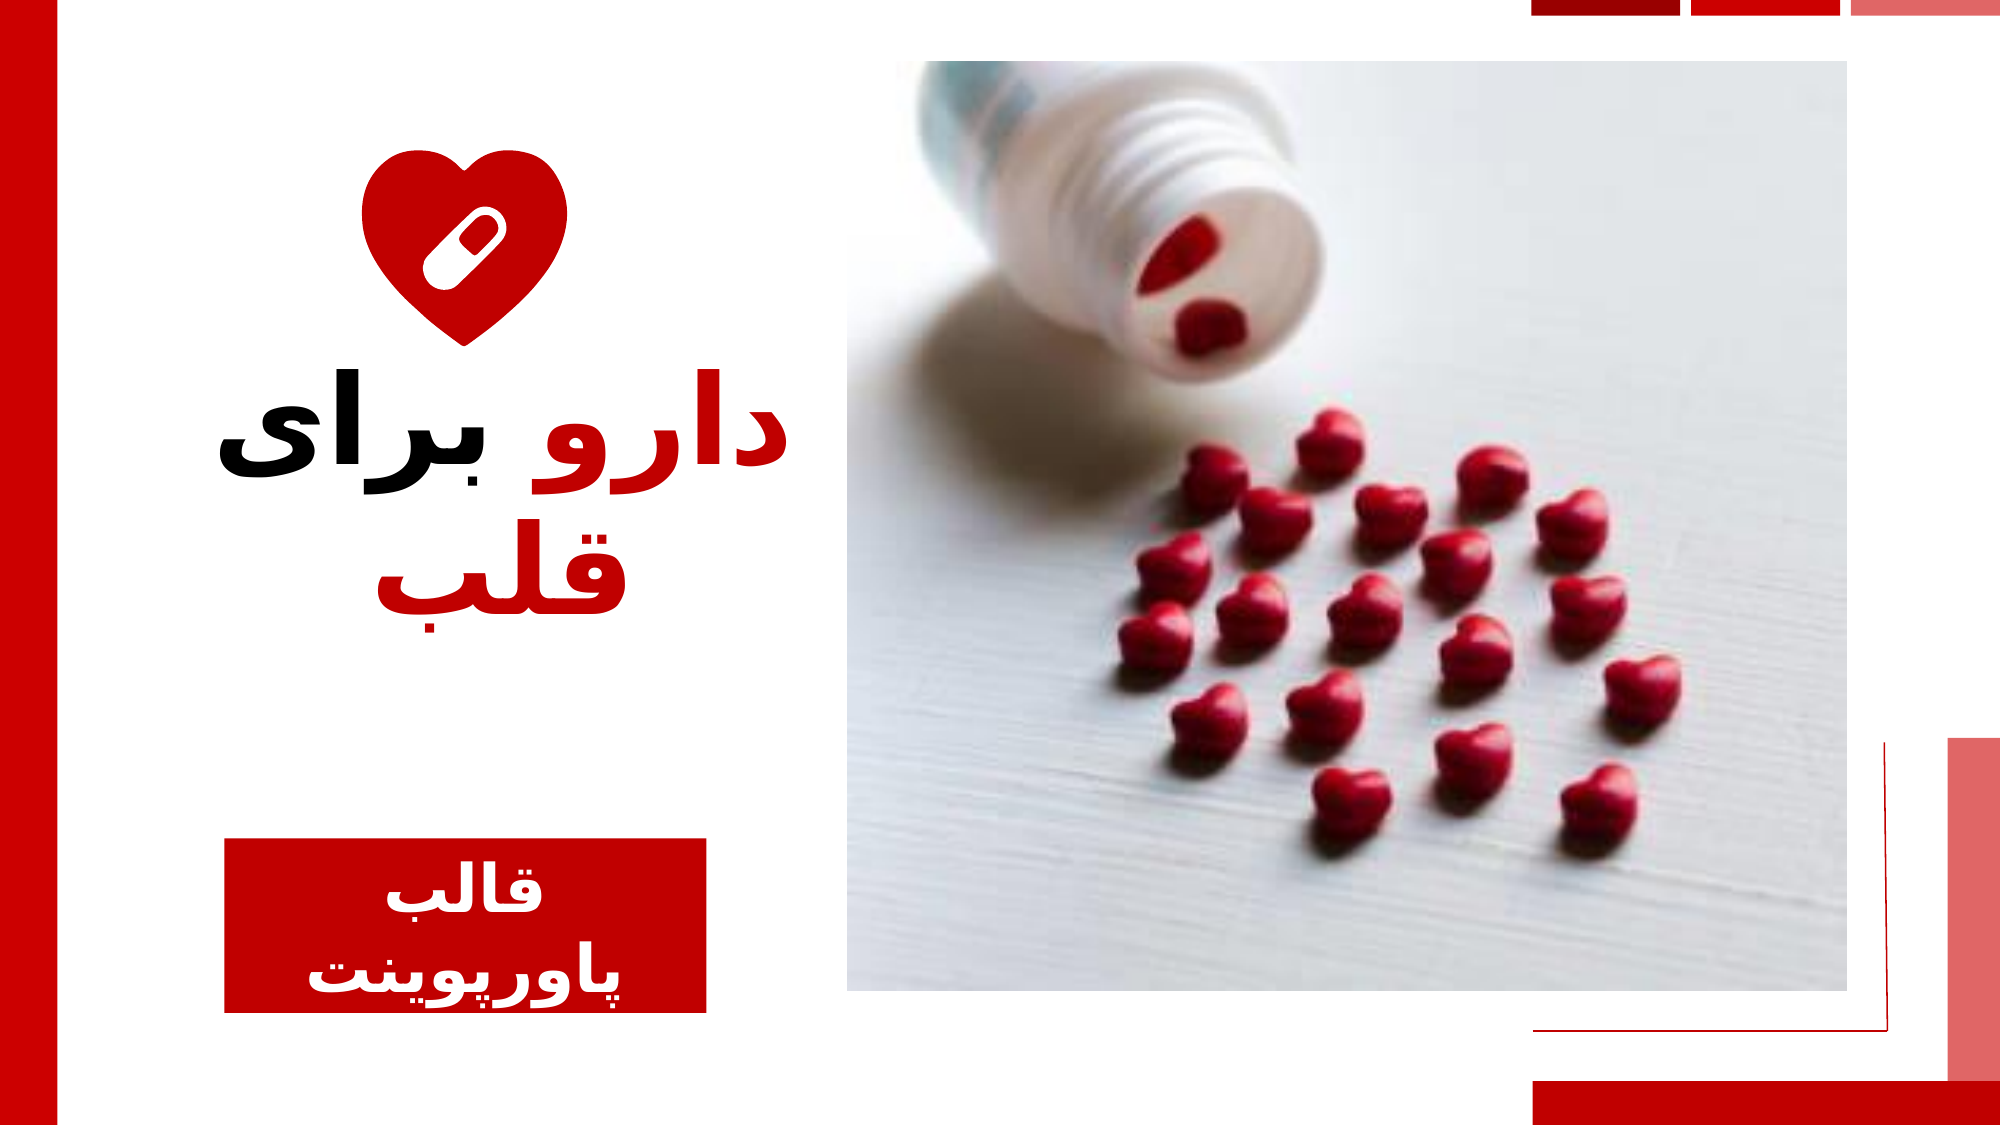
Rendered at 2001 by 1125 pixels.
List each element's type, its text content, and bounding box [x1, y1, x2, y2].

title دارو برای قلب [177, 317, 830, 660]
text_box قالب پاورپوینت [224, 838, 707, 1013]
text_box [0, 0, 58, 1125]
text_box [361, 150, 568, 347]
text_box [422, 206, 507, 290]
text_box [1532, 737, 2000, 1125]
picture [846, 61, 1847, 991]
subtitle و اینجا زیرنویس شما. [177, 949, 754, 1032]
